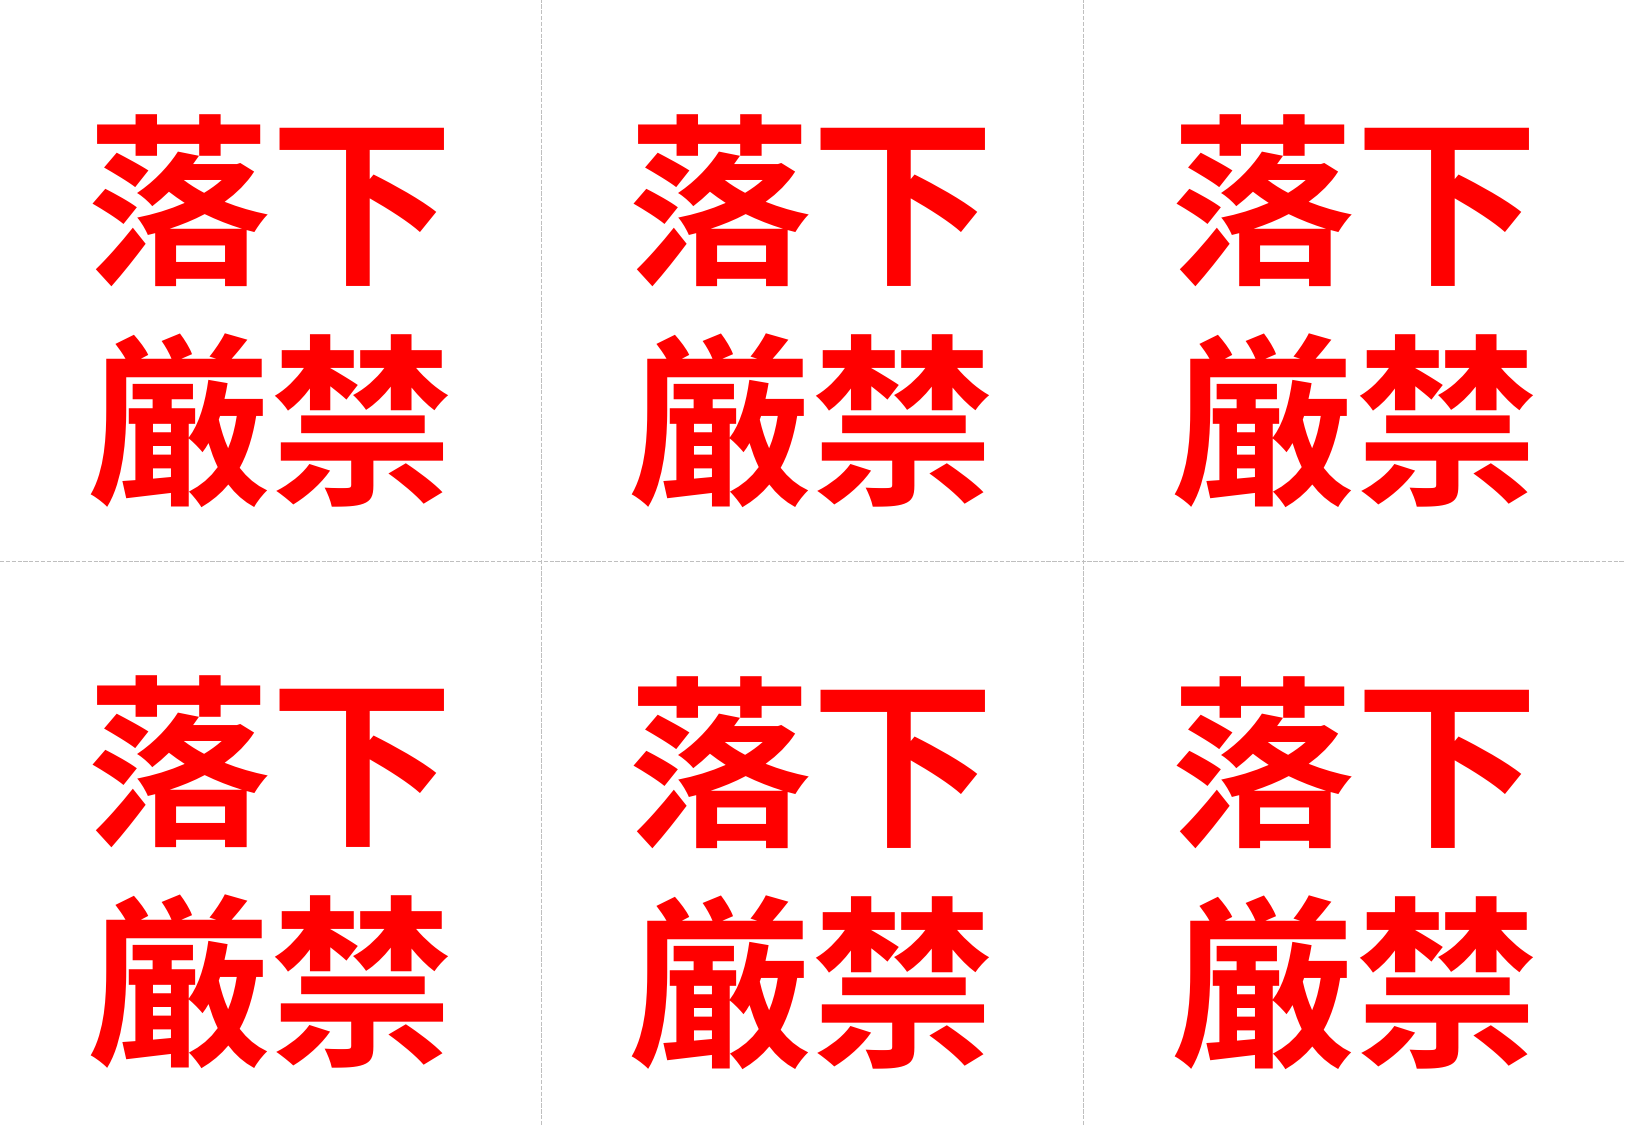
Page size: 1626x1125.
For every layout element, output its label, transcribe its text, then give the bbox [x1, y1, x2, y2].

text_box 落下 厳禁 [628, 86, 995, 527]
text_box 落下 厳禁 [628, 649, 995, 1090]
text_box 落下 厳禁 [1171, 86, 1539, 527]
text_box 落下 厳禁 [87, 86, 455, 527]
text_box 落下 厳禁 [1171, 649, 1539, 1090]
text_box 落下 厳禁 [87, 648, 455, 1089]
